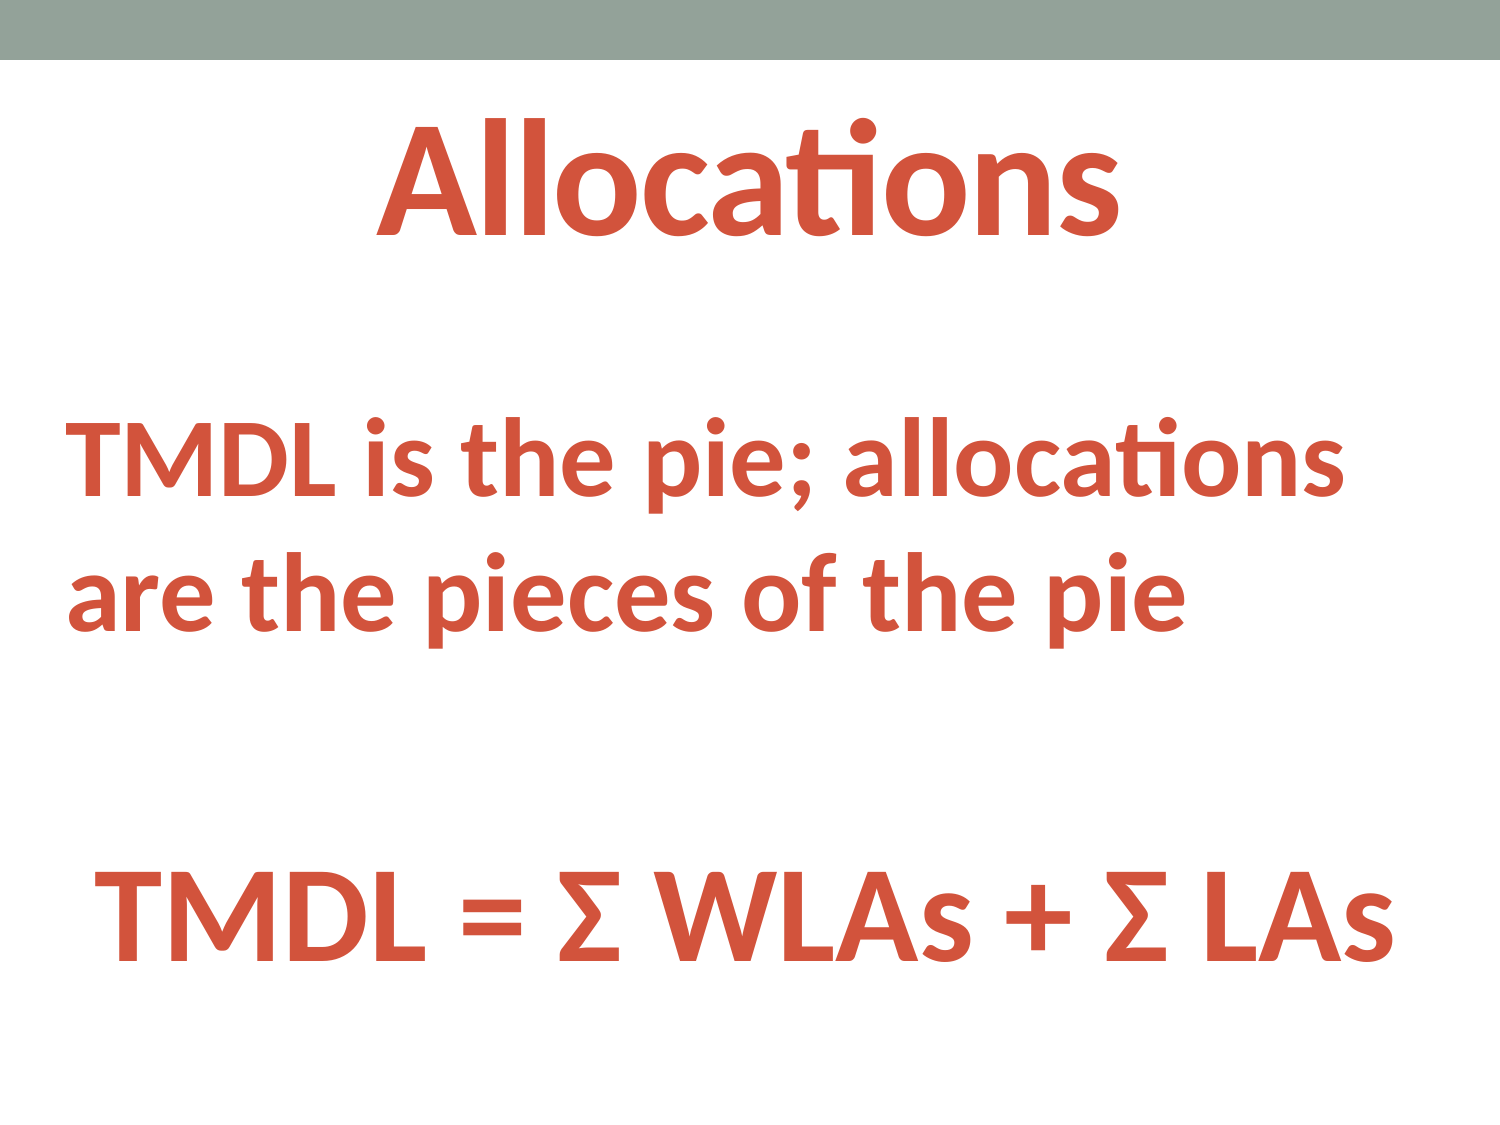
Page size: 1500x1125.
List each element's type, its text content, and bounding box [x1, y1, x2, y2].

text_box TMDL = Σ WLAs + Σ LAs [79, 787, 1417, 1025]
title Allocations [75, 87, 1425, 250]
text_box TMDL is the pie; allocations are the pieces of the pie [50, 425, 1450, 613]
